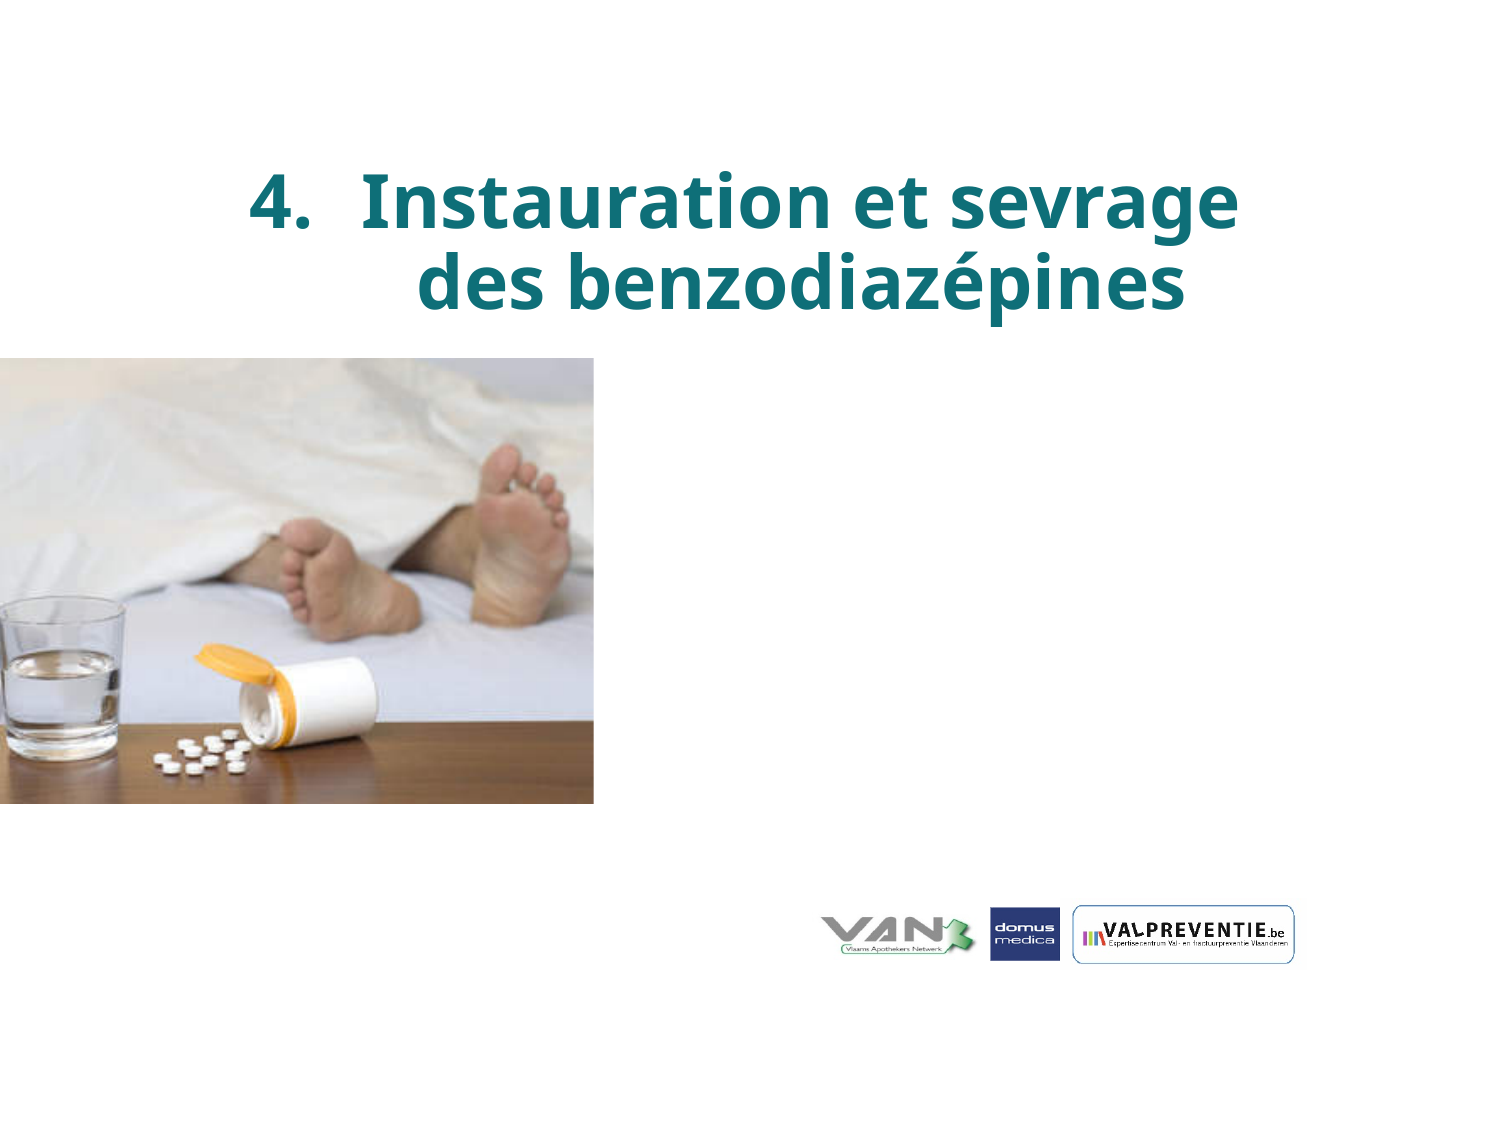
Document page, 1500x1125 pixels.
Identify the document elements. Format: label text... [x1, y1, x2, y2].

title Instauration et sevrage des benzodiazépines [209, 174, 1282, 315]
picture [0, 358, 594, 804]
picture [812, 898, 1307, 970]
